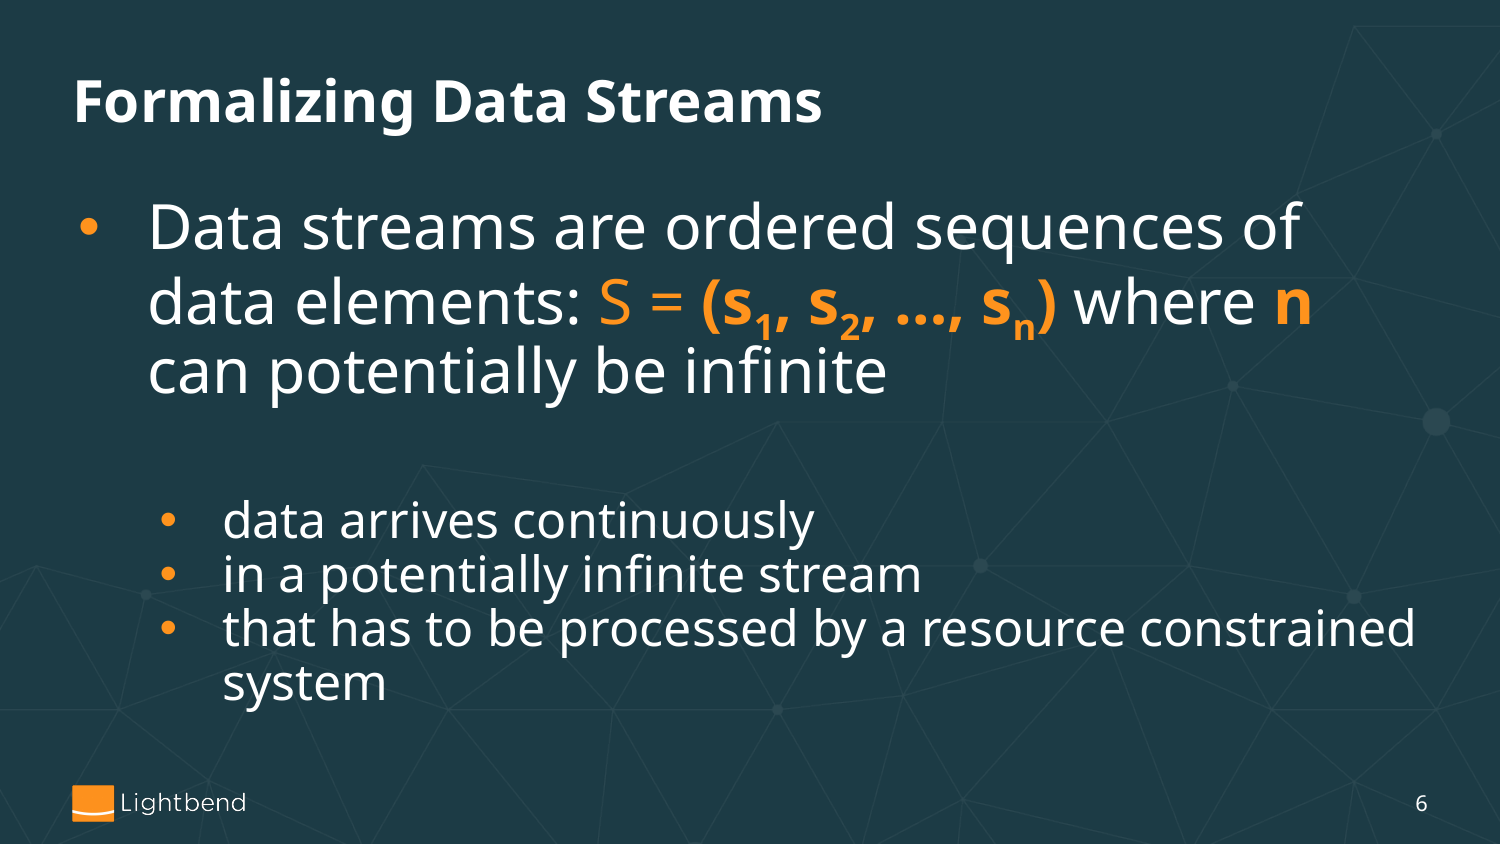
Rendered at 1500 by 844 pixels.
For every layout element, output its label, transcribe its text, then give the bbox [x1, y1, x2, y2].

picture [72, 785, 245, 822]
slide_number ‹#› [1090, 782, 1428, 827]
list Data streams are ordered sequences of data elements: S = (s1, s2, …, sn) where n can potentially be infinite data arrives continuously in a potentially infinite stream that has to be processed by a resource constrained system [72, 195, 1428, 760]
title Formalizing Data Streams [72, 54, 1428, 153]
